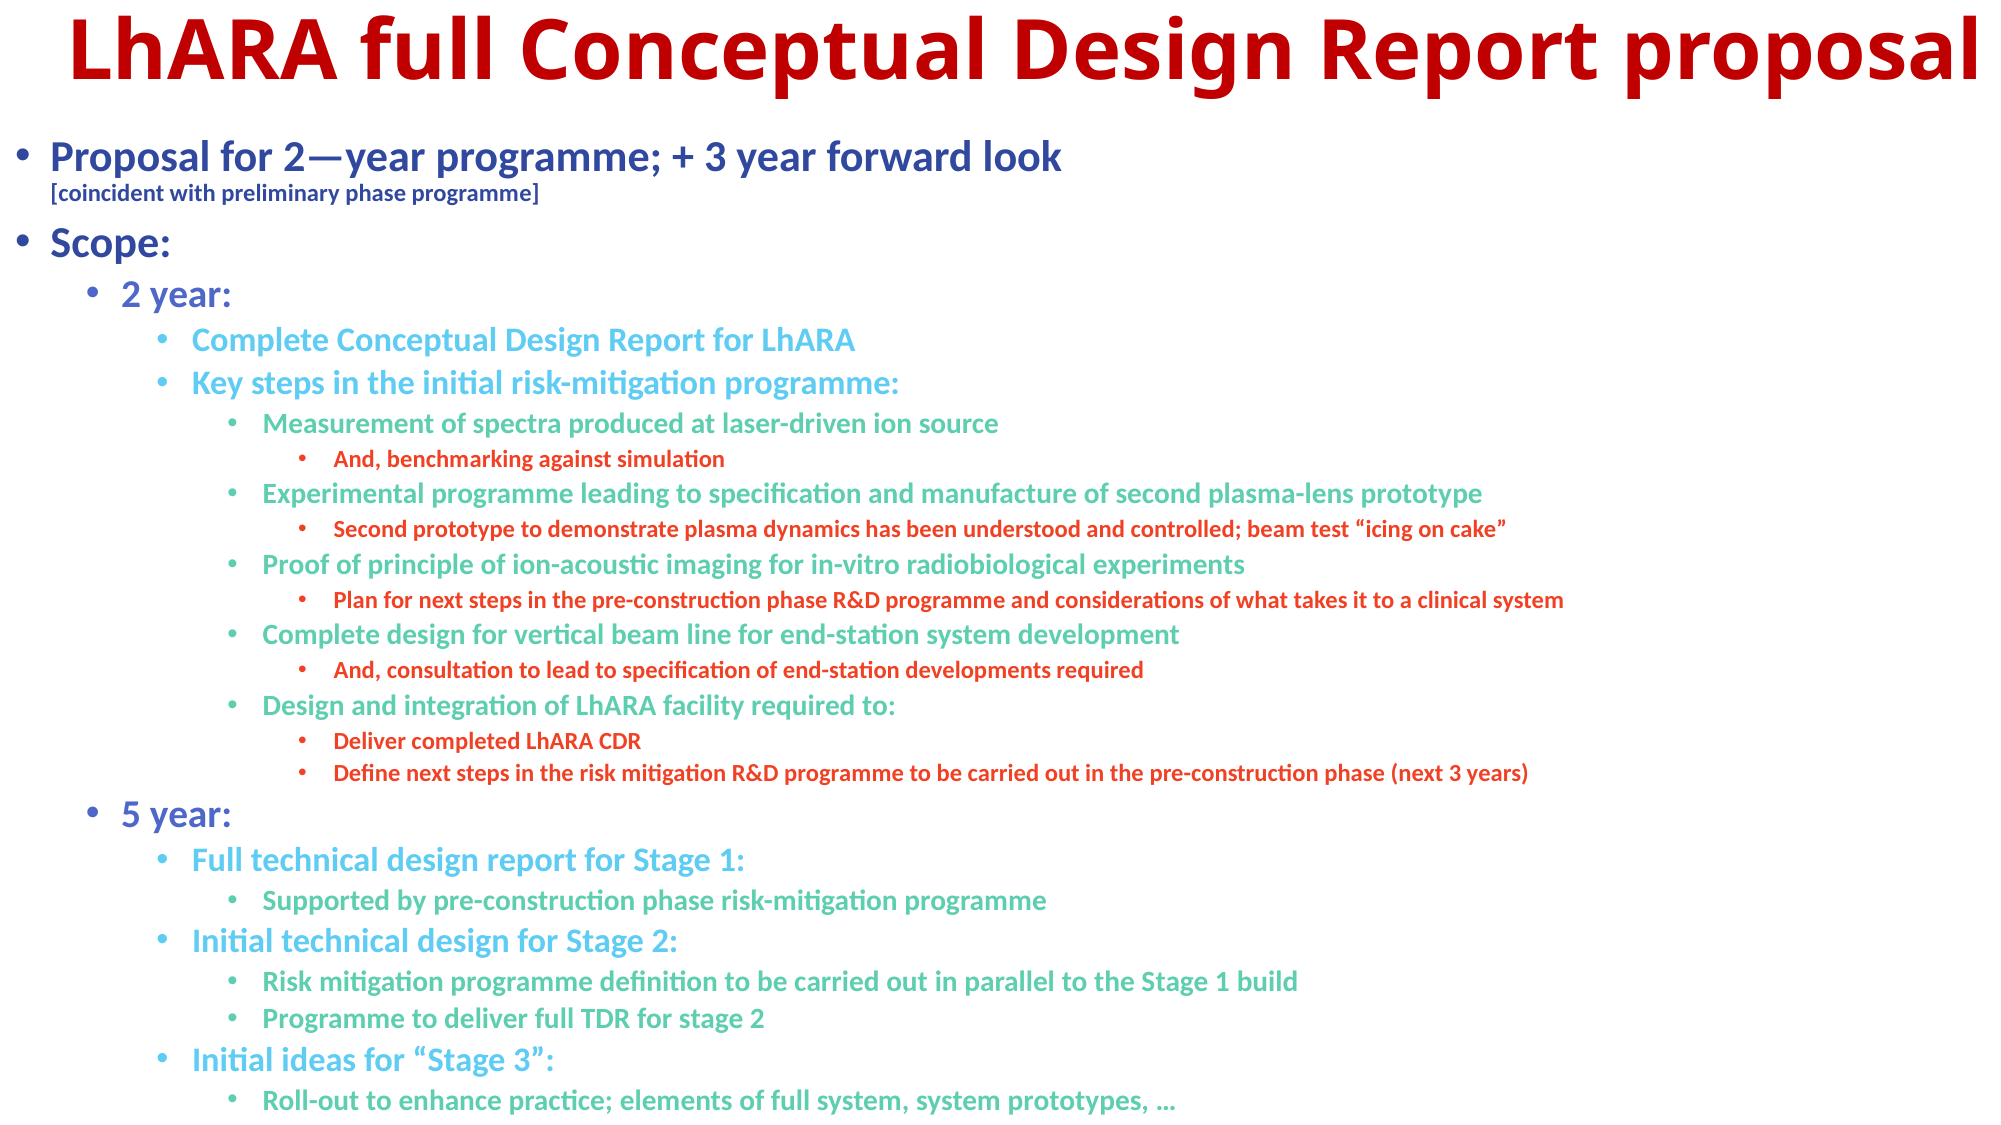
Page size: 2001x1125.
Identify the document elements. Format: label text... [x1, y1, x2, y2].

list Proposal for 2—year programme; + 3 year forward look [coincident with preliminary phase programme] Scope: 2 year: Complete Conceptual Design Report for LhARA Key steps in the initial risk-mitigation programme: Measurement of spectra produced at laser-driven ion source And, benchmarking against simulation Experimental programme leading to specification and manufacture of second plasma-lens prototype Second prototype to demonstrate plasma dynamics has been understood and controlled; beam test “icing on cake” Proof of principle of ion-acoustic imaging for in-vitro radiobiological experiments Plan for next steps in the pre-construction phase R&D programme and considerations of what takes it to a clinical system Complete design for vertical beam line for end-station system development And, consultation to lead to specification of end-station developments required Design and integration of LhARA facility required to: Deliver completed LhARA CDR Define next steps in the risk mitigation R&D programme to be carried out in the pre-construction phase (next 3 years) 5 year: Full technical design report for Stage 1: Supported by pre-construction phase risk-mitigation programme Initial technical design for Stage 2: Risk mitigation programme definition to be carried out in parallel to the Stage 1 build Programme to deliver full TDR for stage 2 Initial ideas for “Stage 3”: Roll-out to enhance practice; elements of full system, system prototypes, … [0, 125, 2000, 1125]
title LhARA full Conceptual Design Report proposal [0, 0, 2000, 105]
